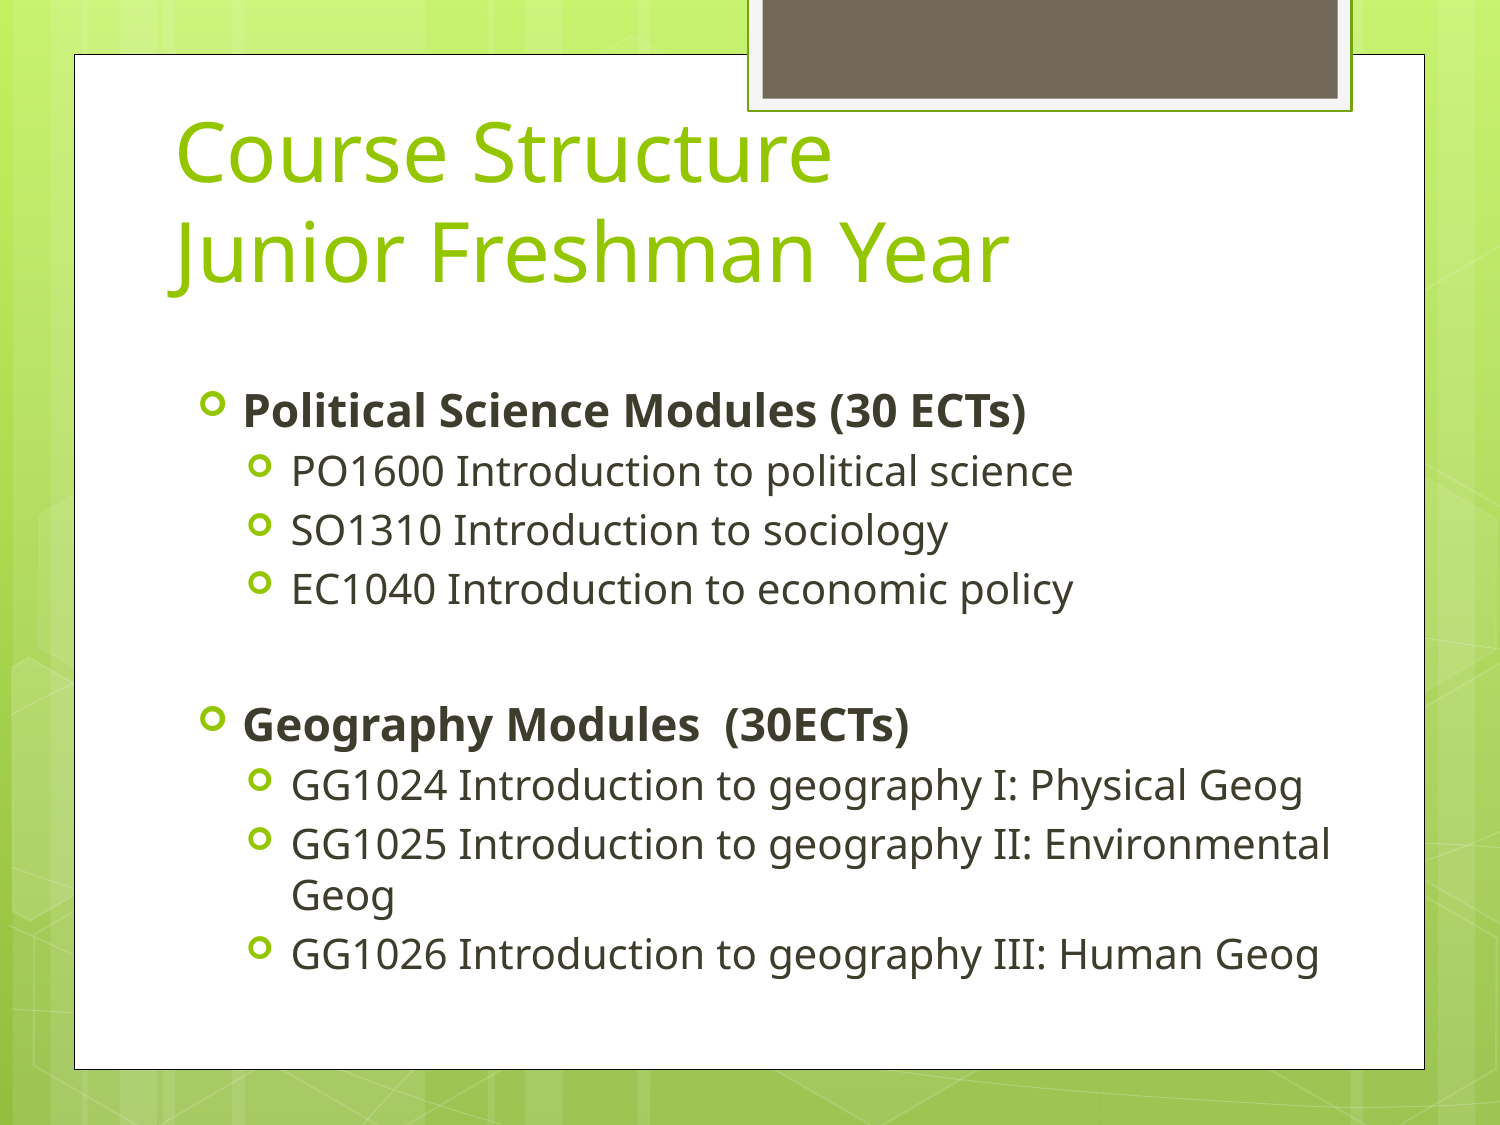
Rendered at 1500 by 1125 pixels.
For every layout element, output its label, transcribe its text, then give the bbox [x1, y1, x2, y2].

title Course Structure Junior Freshman Year [159, 101, 1312, 307]
list Political Science Modules (30 ECTs) PO1600 Introduction to political science SO1310 Introduction to sociology EC1040 Introduction to economic policy Geography Modules (30ECTs) GG1024 Introduction to geography I: Physical Geog GG1025 Introduction to geography II: Environmental Geog GG1026 Introduction to geography III: Human Geog [171, 373, 1388, 993]
